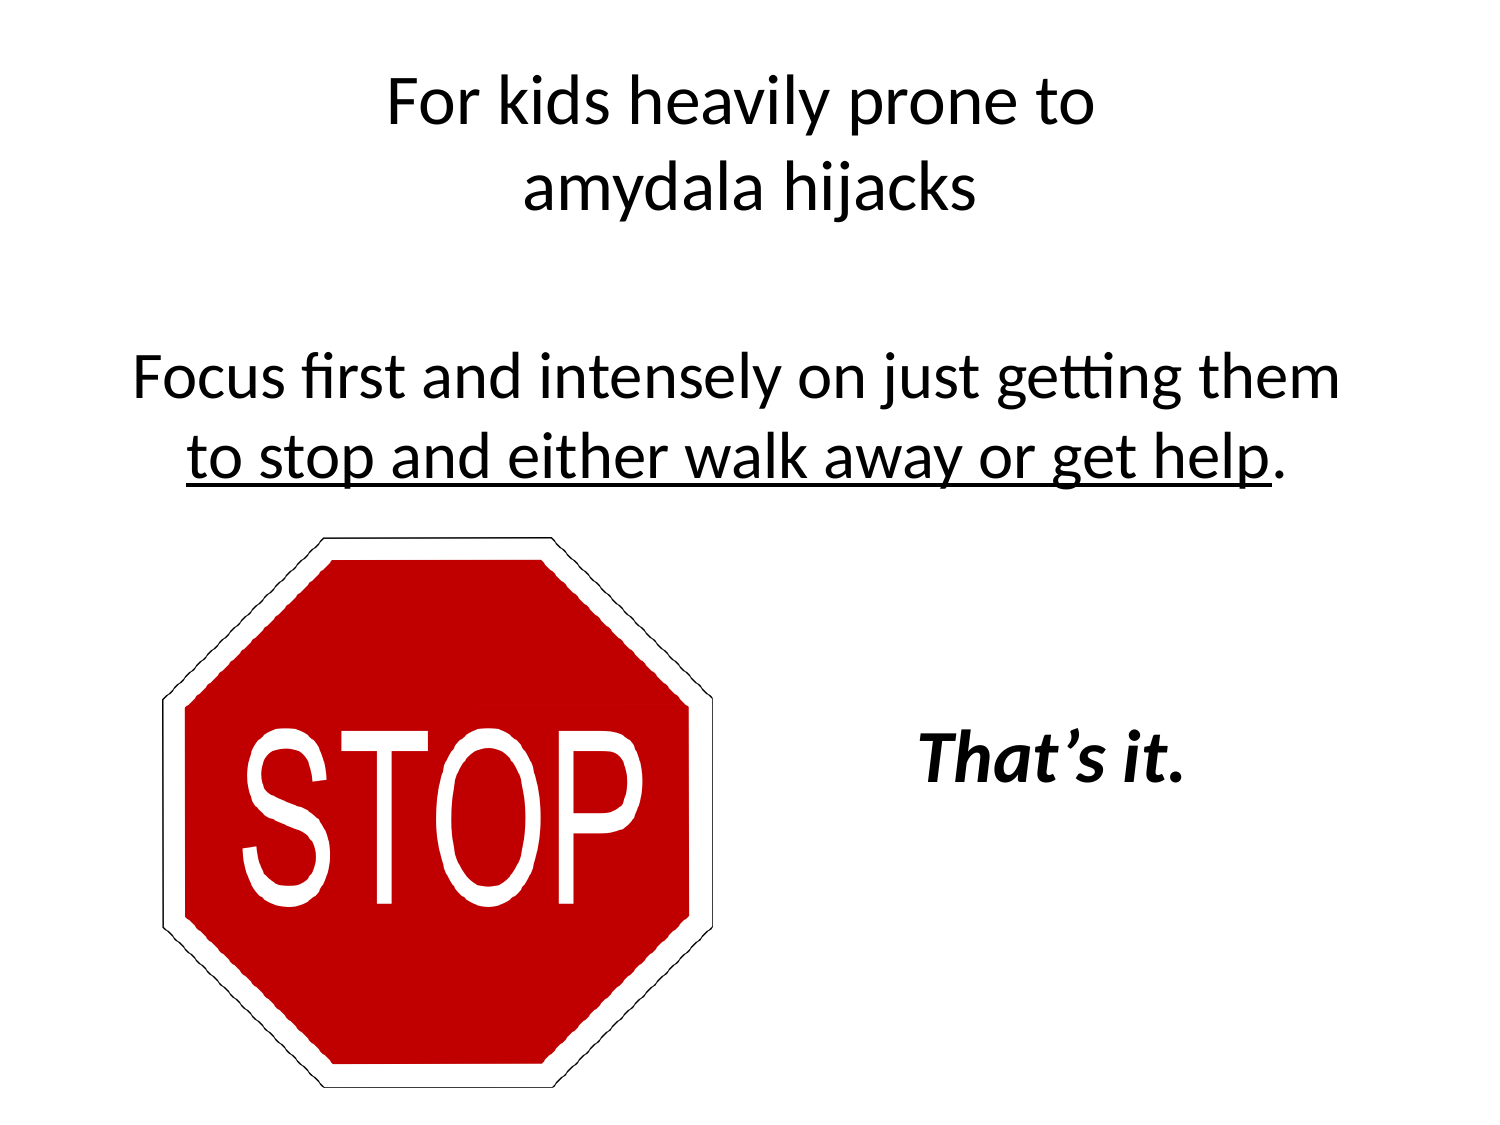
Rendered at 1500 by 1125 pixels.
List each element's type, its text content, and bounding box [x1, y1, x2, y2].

text_box Focus first and intensely on just getting them to stop and either walk away or get help. [112, 324, 1363, 500]
picture [162, 537, 713, 1088]
title For kids heavily prone to amydala hijacks [75, 45, 1425, 233]
text_box That’s it. [901, 699, 1203, 850]
